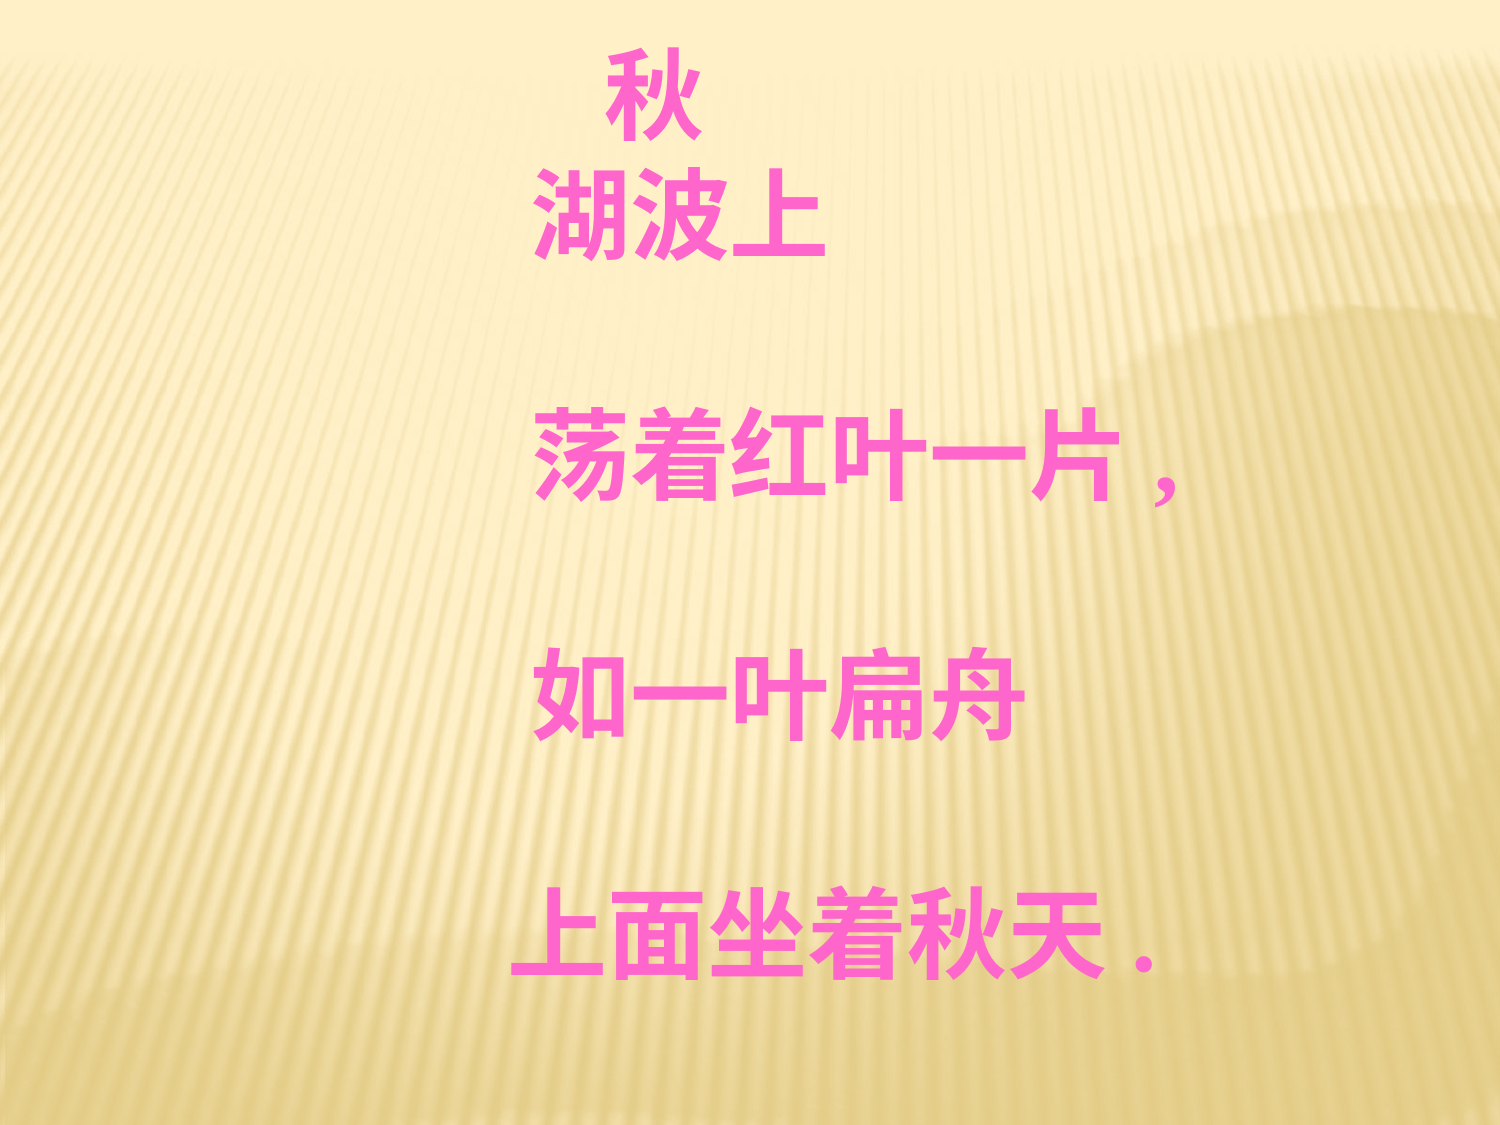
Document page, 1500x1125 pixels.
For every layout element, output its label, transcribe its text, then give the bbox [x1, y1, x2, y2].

text_box 秋 湖波上 荡着红叶一片, 如一叶扁舟 上面坐着秋天. [150, 24, 1400, 1125]
